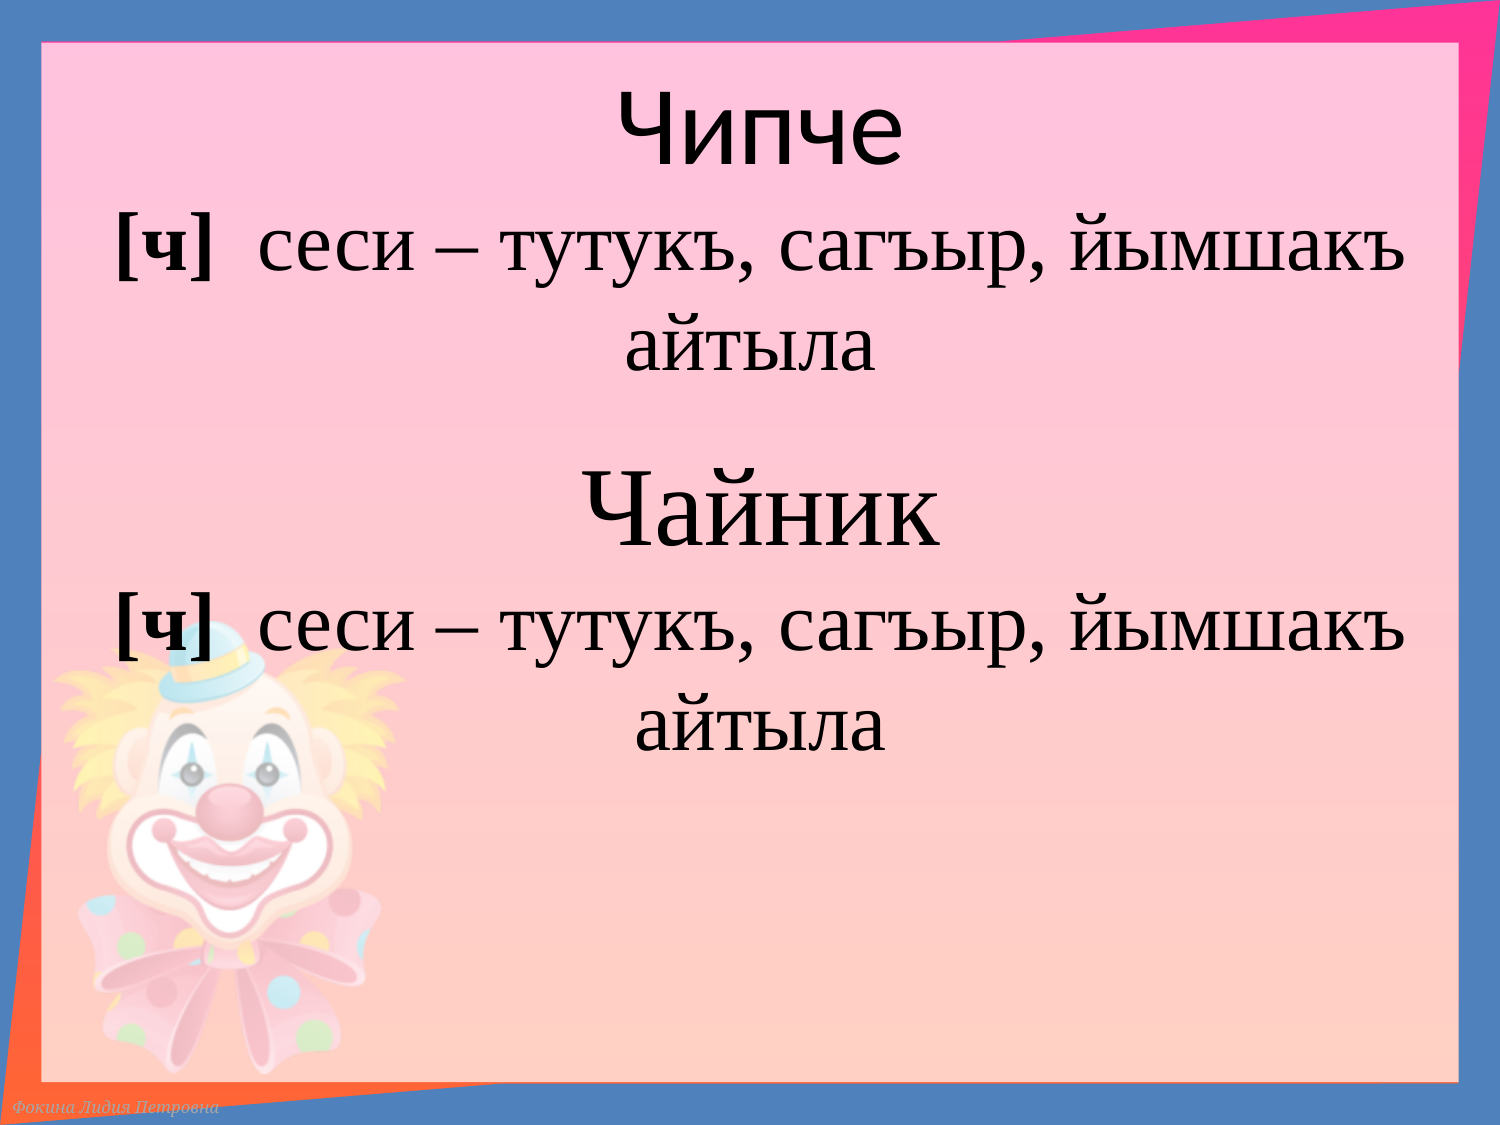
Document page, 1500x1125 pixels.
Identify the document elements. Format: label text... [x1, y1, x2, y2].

title Чипче [ч] сеси – тутукъ, сагъыр, йымшакъ айтыла Чайник [ч] сеси – тутукъ, сагъыр, йымшакъ айтыла [75, 45, 1447, 941]
